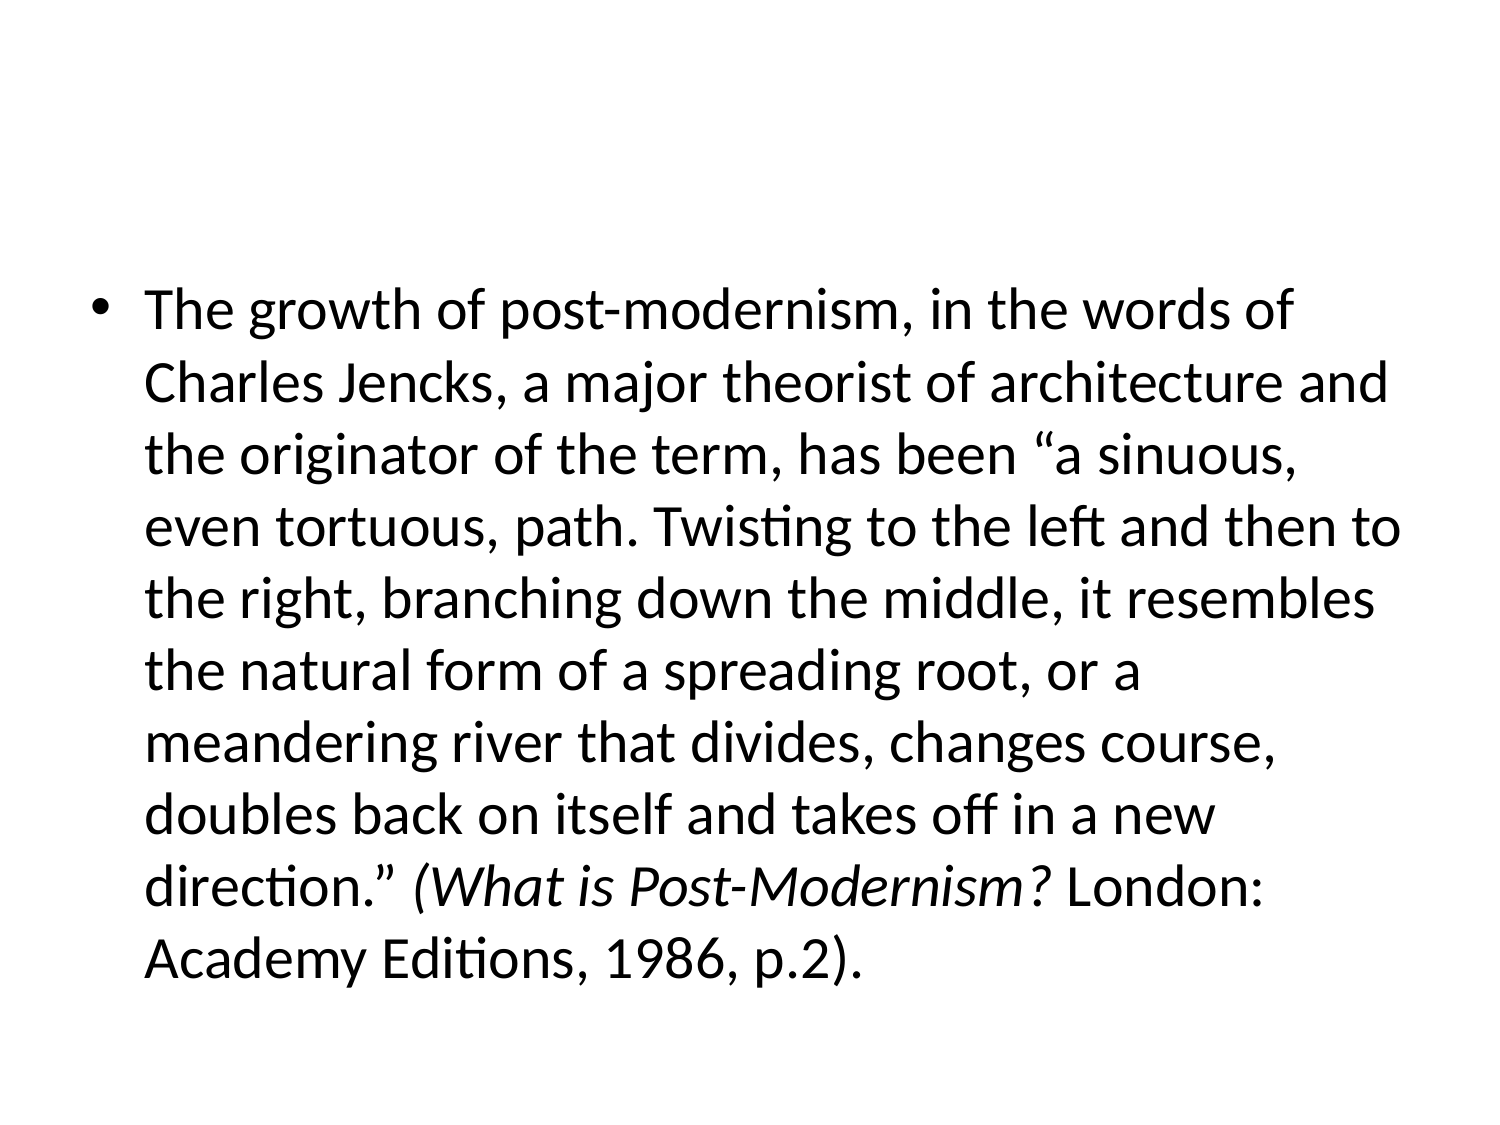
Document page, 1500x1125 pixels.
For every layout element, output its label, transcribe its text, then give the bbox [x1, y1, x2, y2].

list The growth of post-modernism, in the words of Charles Jencks, a major theorist of architecture and the originator of the term, has been “a sinuous, even tortuous, path. Twisting to the left and then to the right, branching down the middle, it resembles the natural form of a spreading root, or a meandering river that divides, changes course, doubles back on itself and takes off in a new direction.” (What is Post-Modernism? London: Academy Editions, 1986, p.2). [75, 262, 1425, 1005]
